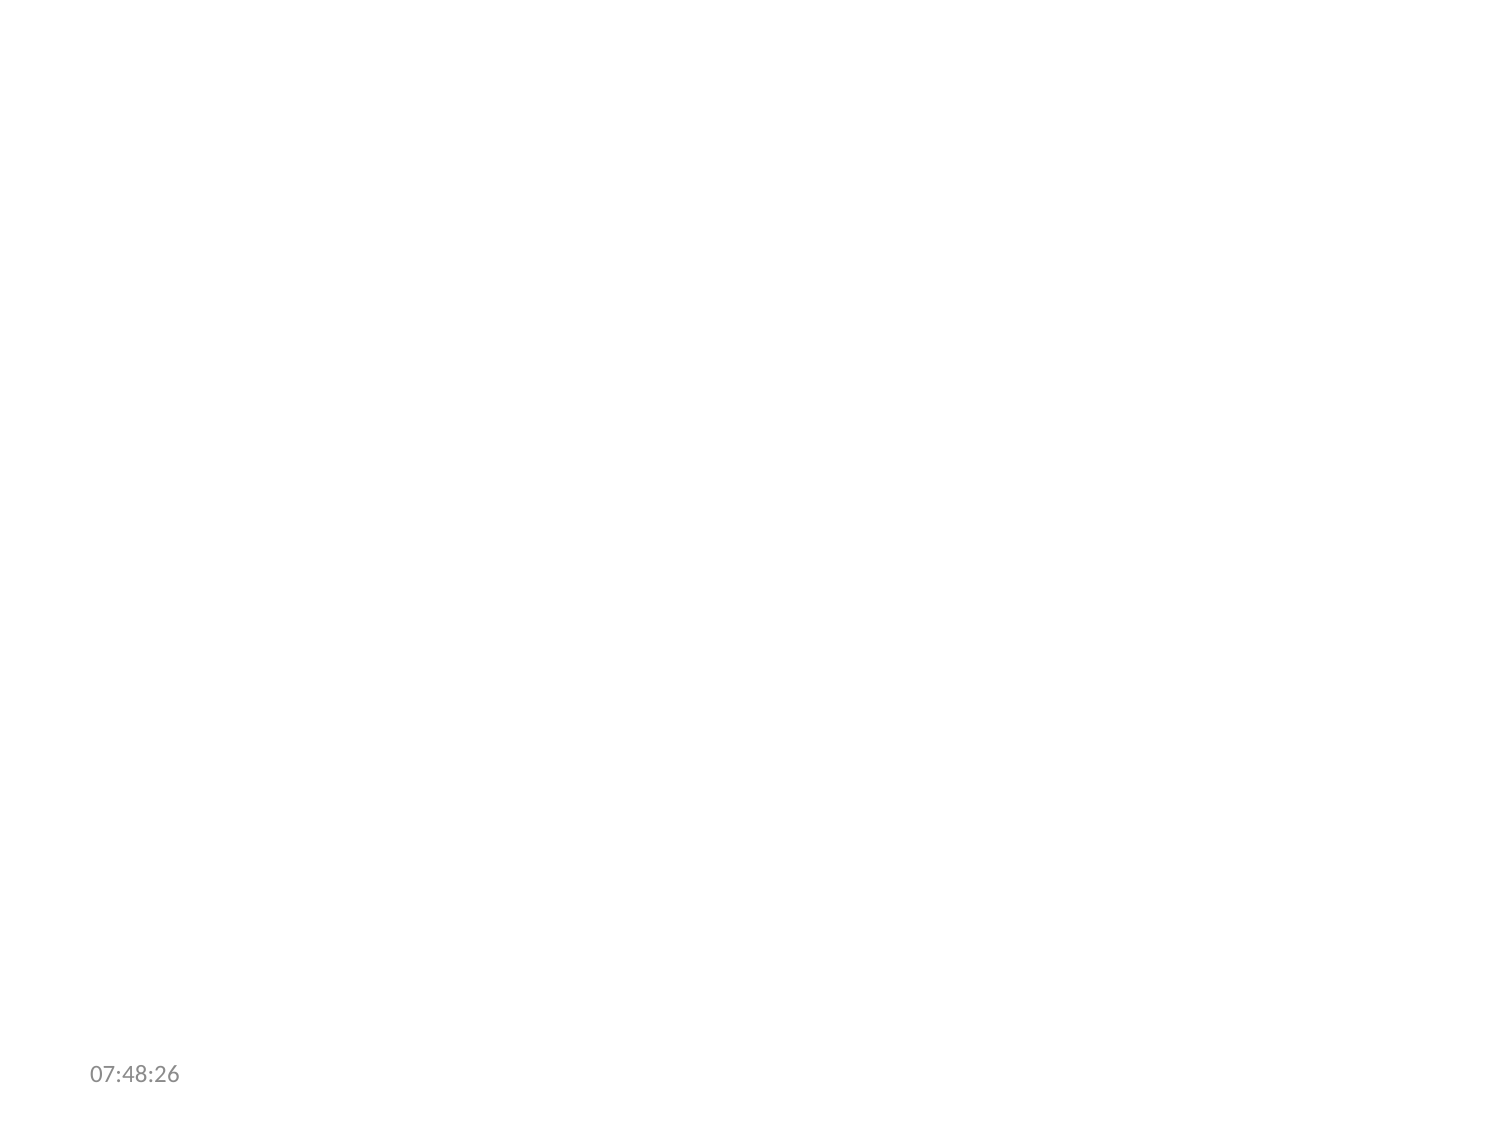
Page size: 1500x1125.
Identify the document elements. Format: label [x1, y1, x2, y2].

slide_number [75, 1042, 425, 1103]
